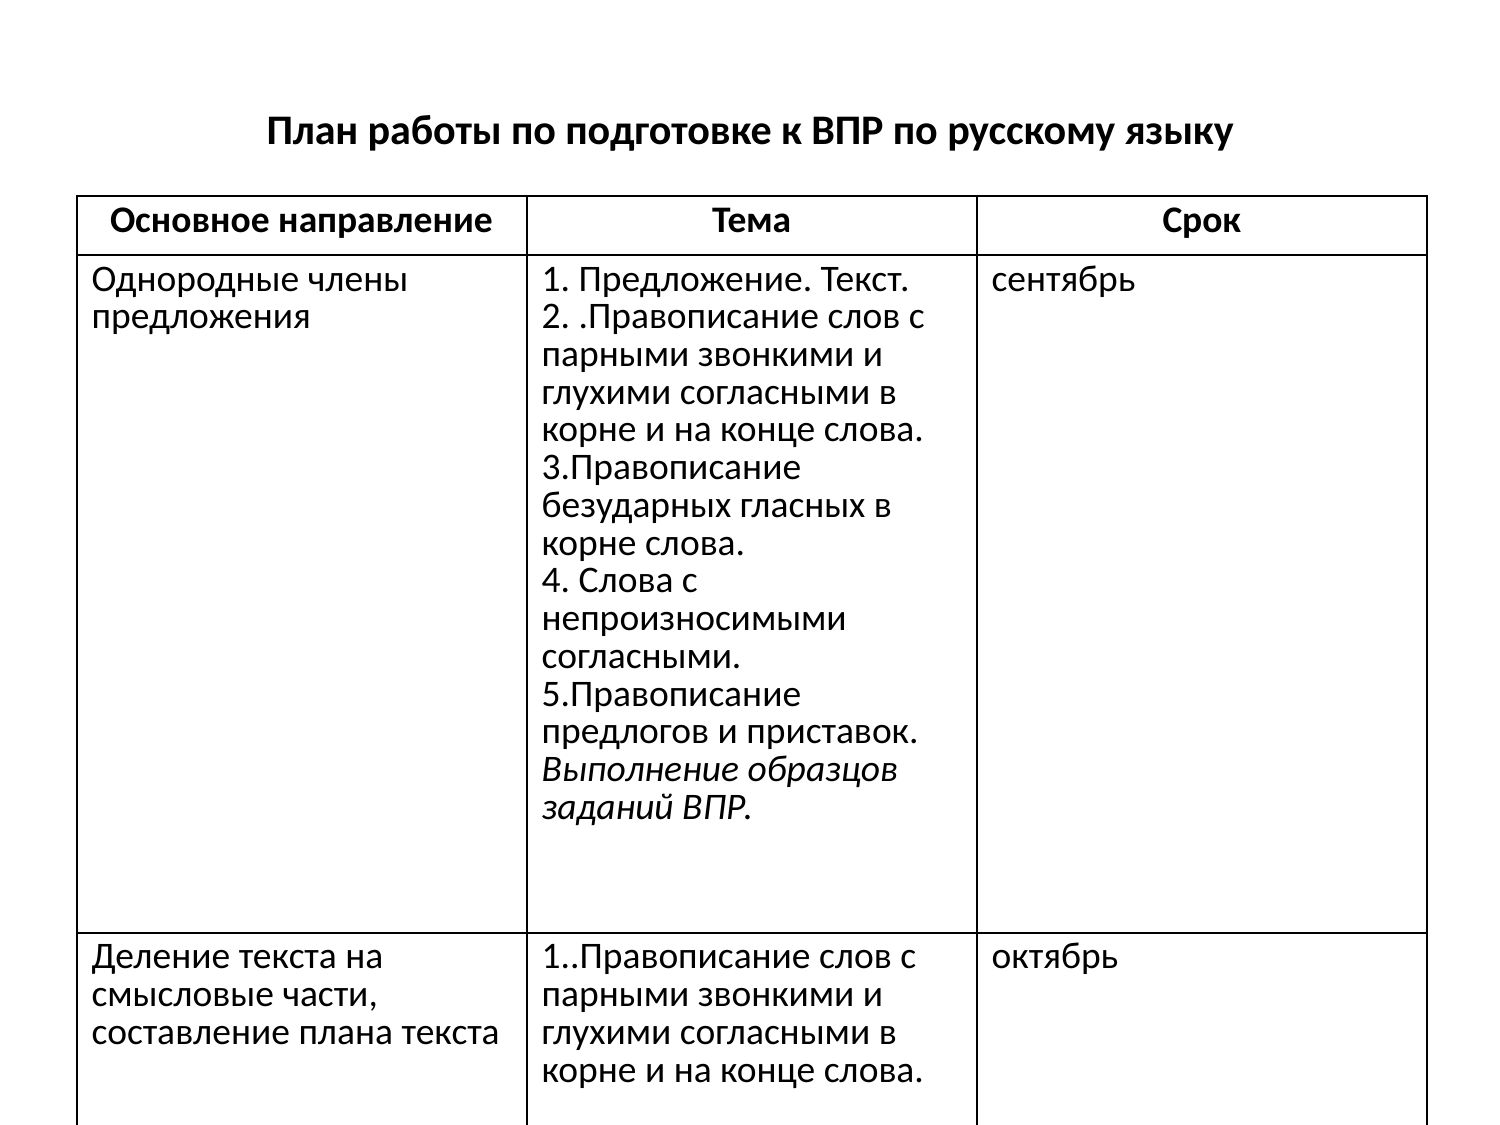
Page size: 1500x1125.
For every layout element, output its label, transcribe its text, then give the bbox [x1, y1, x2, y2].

table_cell сентябрь [978, 256, 1426, 932]
table_cell 1..Правописание слов с парными звонкими и глухими согласными в корне и на конце слова. [528, 934, 976, 1125]
table_cell Однородные члены предложения [78, 256, 526, 932]
title План работы по подготовке к ВПР по русскому языку [75, 45, 1425, 195]
table_cell Деление текста на смысловые части, составление плана текста [78, 934, 526, 1125]
table_header Тема [528, 197, 976, 254]
table_cell 1. Предложение. Текст. 2. .Правописание слов с парными звонкими и глухими согласными в корне и на конце слова. 3.Правописание безударных гласных в корне слова. 4. Слова с непроизносимыми согласными. 5.Правописание предлогов и приставок. Выполнение образцов заданий ВПР. [528, 256, 976, 932]
table_header Срок [978, 197, 1426, 254]
table_header Основное направление [78, 197, 526, 254]
table_cell октябрь [978, 934, 1426, 1125]
